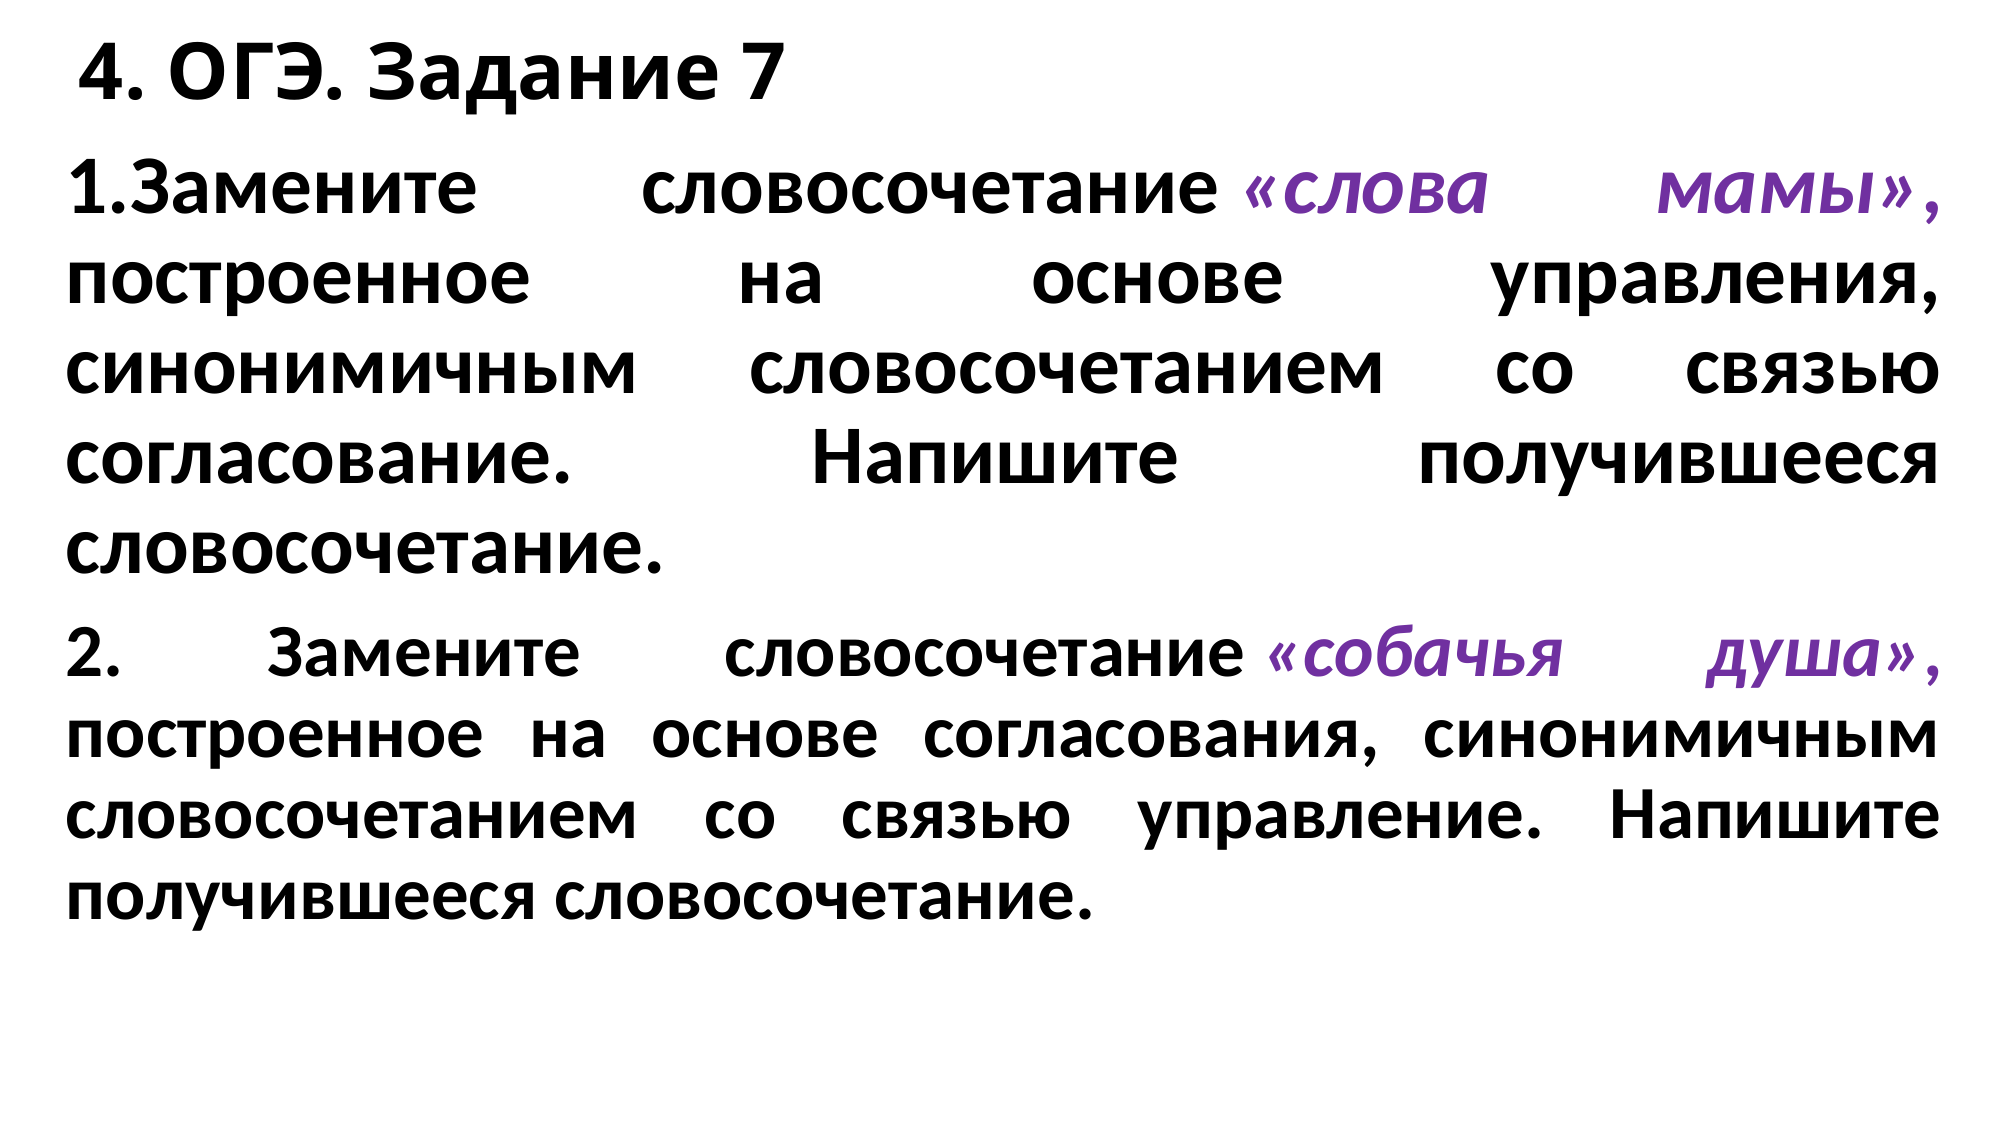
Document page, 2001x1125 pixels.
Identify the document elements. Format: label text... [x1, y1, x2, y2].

list 1.Замените словосочетание «слова мамы», построенное на основе управления, синонимичным словосочетанием со связью согласование. Напишите получившееся словосочетание. 2. Замените словосочетание «собачья душа», построенное на основе согласования, синонимичным словосочетанием со связью управление. Напишите получившееся словосочетание. [50, 134, 1958, 1075]
title 4. ОГЭ. Задание 7 [63, 23, 1905, 124]
